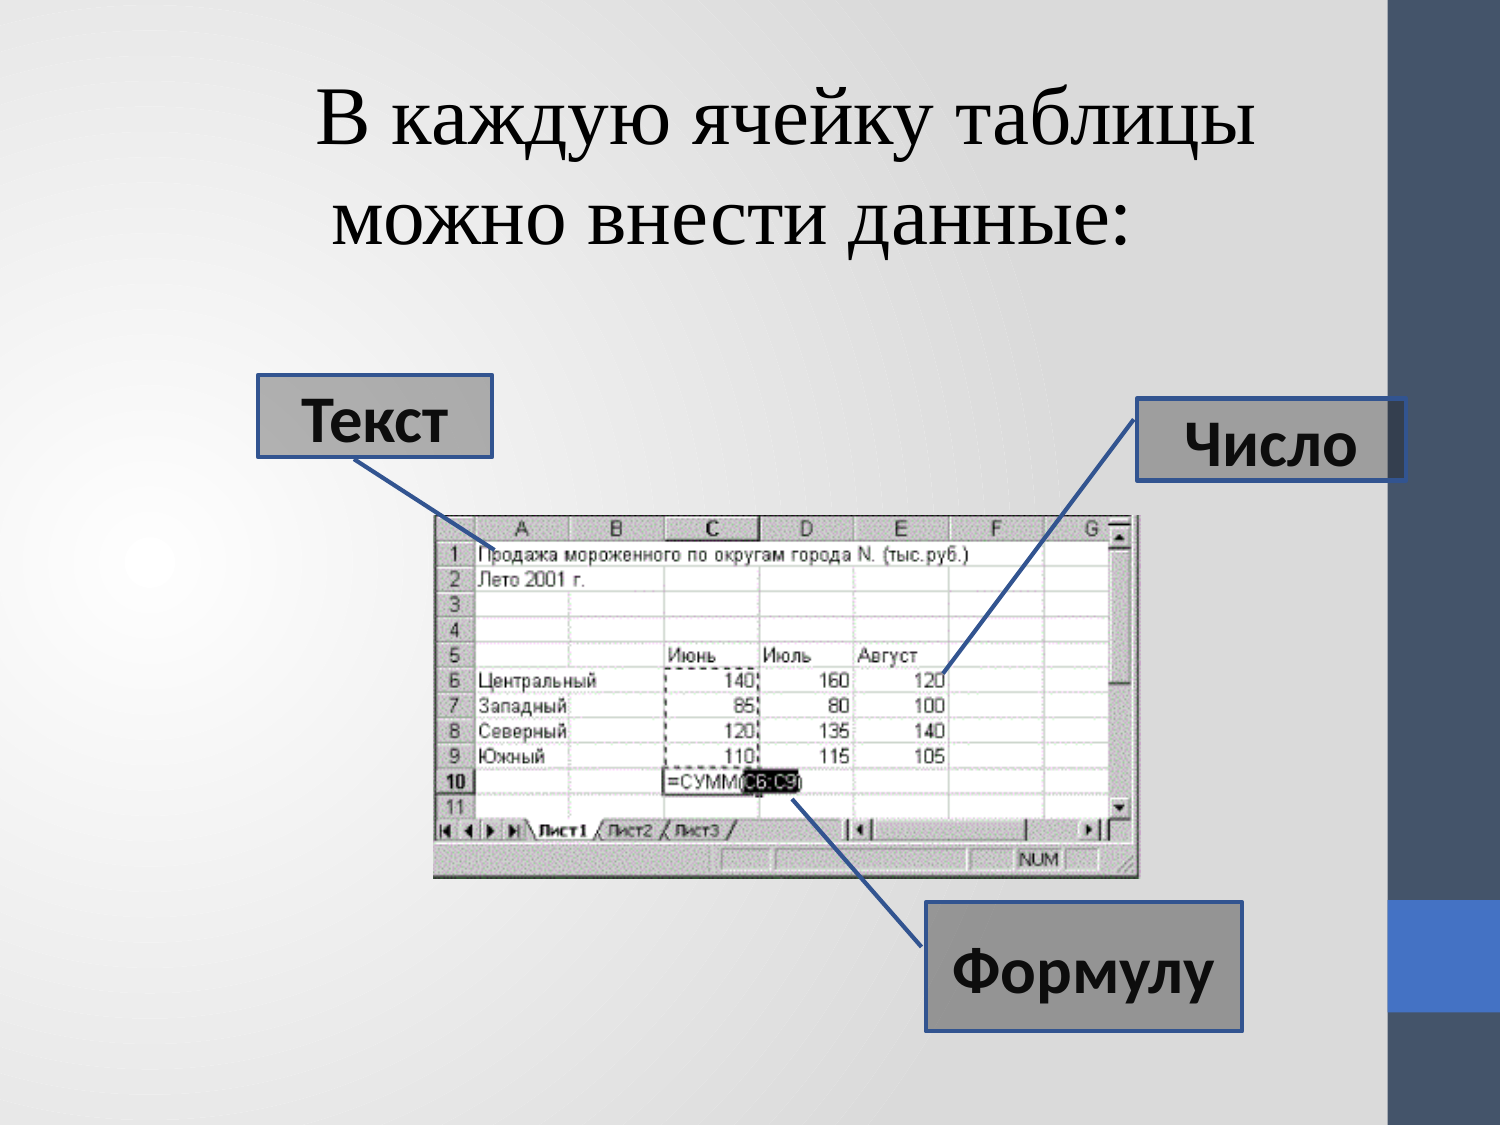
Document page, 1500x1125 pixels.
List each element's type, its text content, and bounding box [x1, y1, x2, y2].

text_box Число [1064, 396, 1408, 508]
picture [432, 515, 1141, 880]
text_box Текст [256, 373, 494, 513]
list В каждую ячейку таблицы можно внести данные: [29, 54, 1380, 978]
text_box Формулу [866, 887, 1244, 1033]
